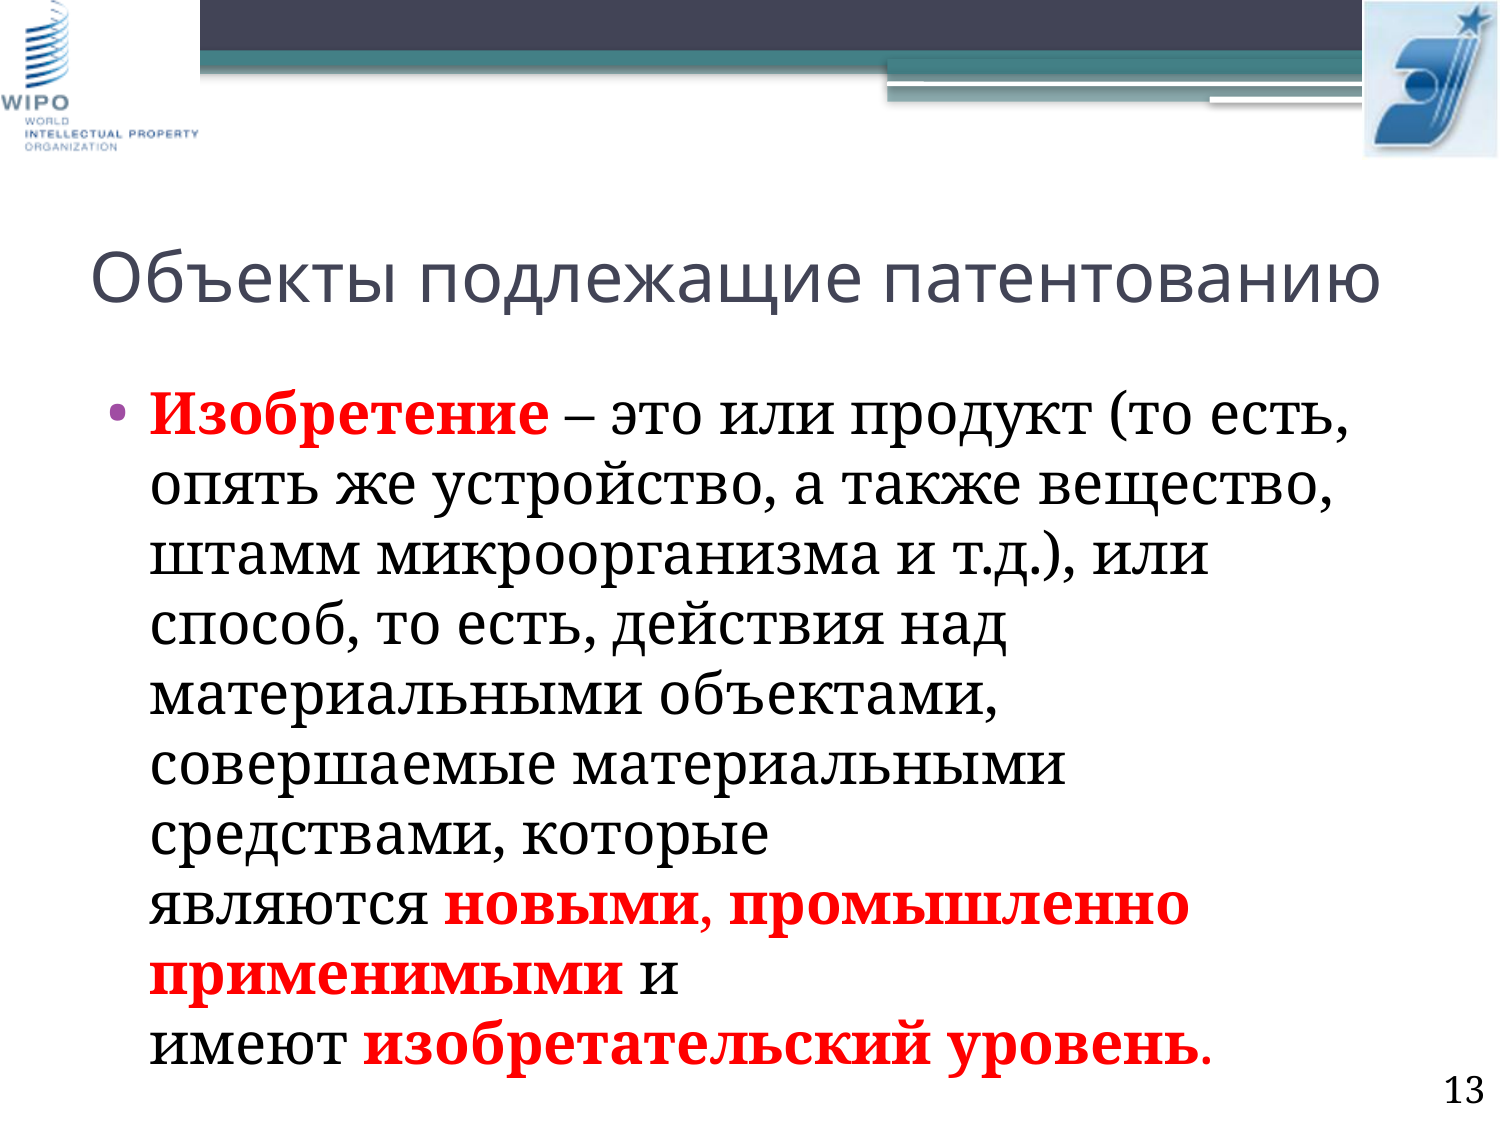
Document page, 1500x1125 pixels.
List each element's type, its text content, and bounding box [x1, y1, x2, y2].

picture [0, 0, 200, 153]
list Изобретение – это или продукт (то есть, опять же устройство, а также вещество, штамм микроорганизма и т.д.), или способ, то есть, действия над материальными объектами, совершаемые материальными средствами, которые являются новыми, промышленно применимыми и имеют изобретательский уровень. [75, 368, 1425, 1079]
picture [1362, 0, 1500, 161]
slide_number 13 [1374, 1065, 1500, 1125]
title Объекты подлежащие патентованию [75, 187, 1425, 363]
